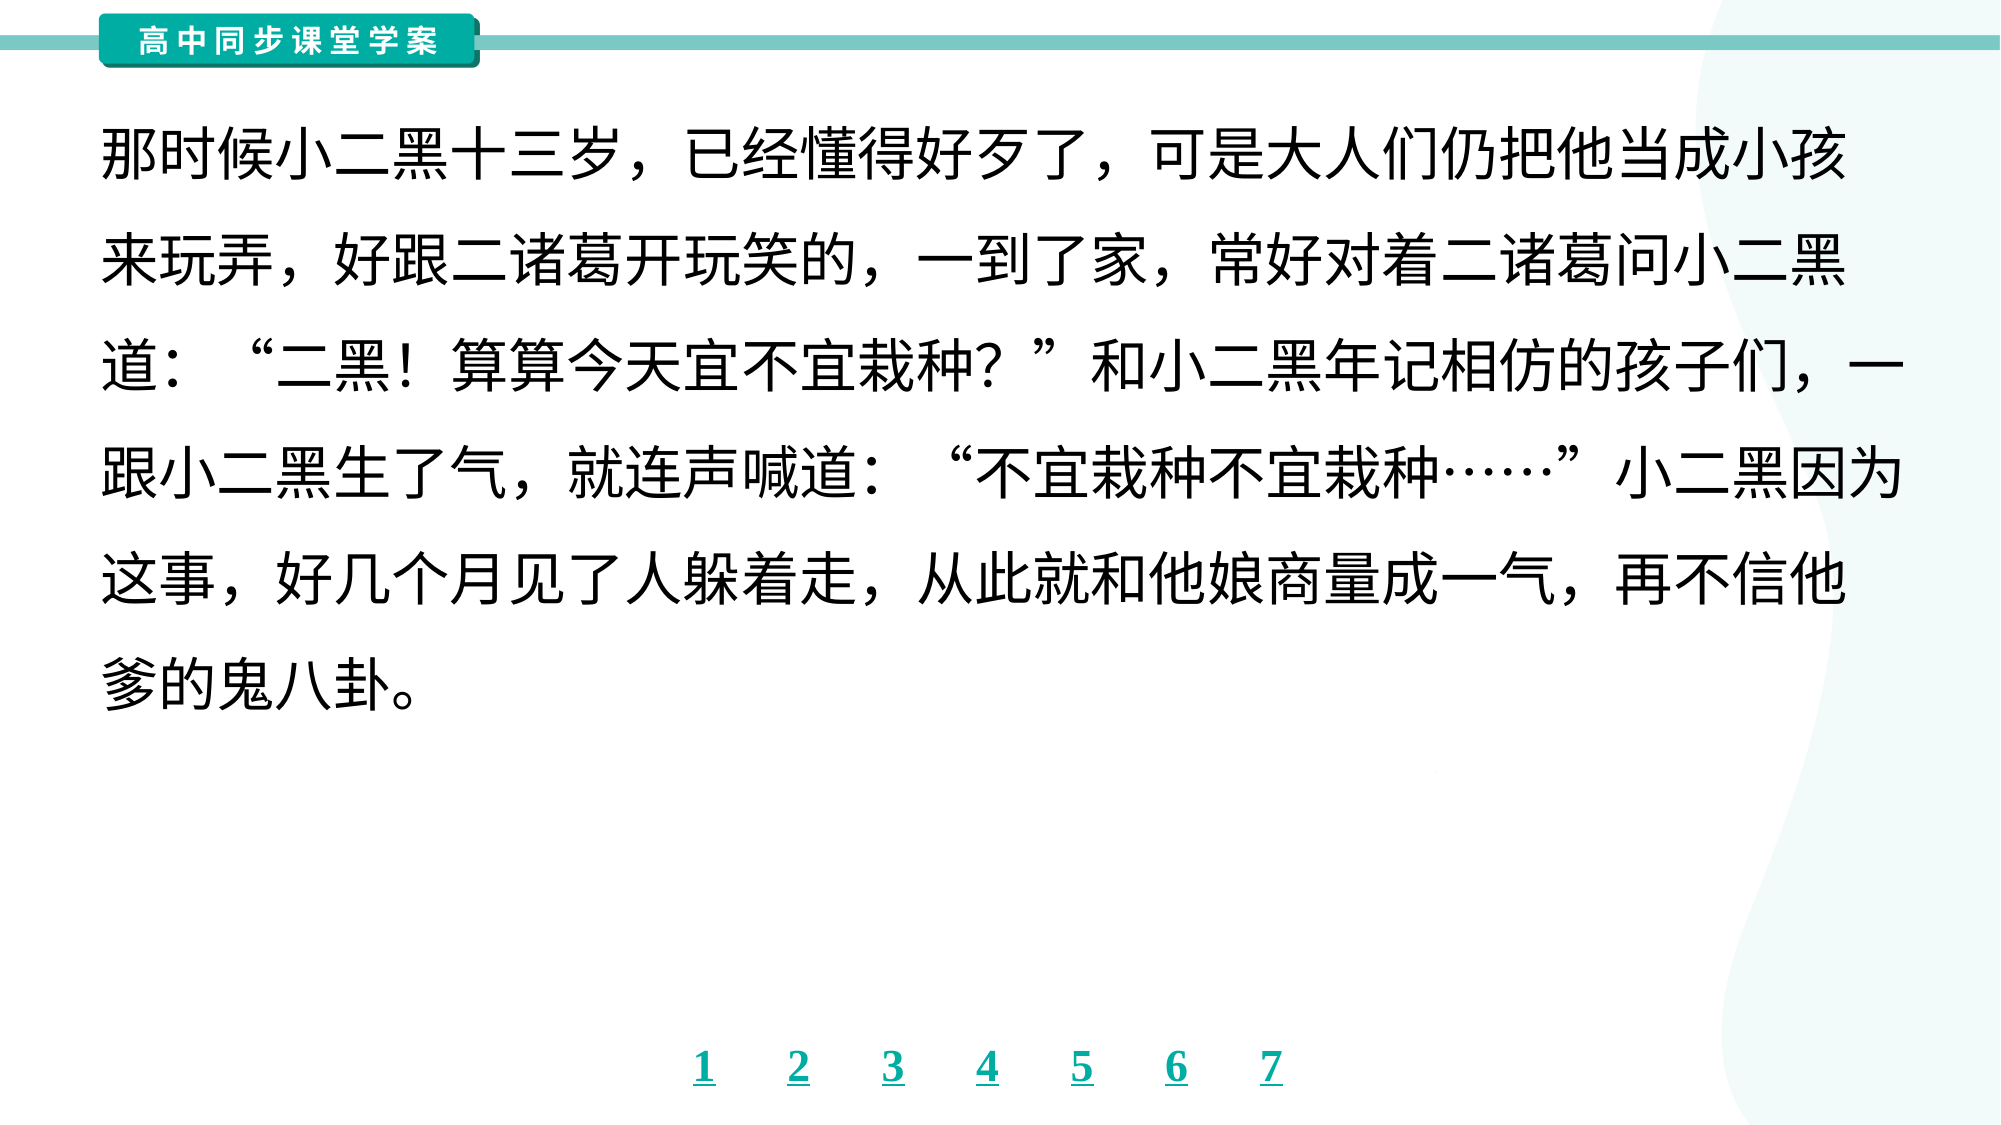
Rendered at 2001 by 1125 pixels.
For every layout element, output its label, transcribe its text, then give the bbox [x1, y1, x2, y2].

picture [0, 0, 2000, 1125]
text_box 那时候小二黑十三岁，已经懂得好歹了，可是大人们仍把他当成小孩 来玩弄，好跟二诸葛开玩笑的，一到了家，常好对着二诸葛问小二黑 道：“二黑！算算今天宜不宜栽种？”和小二黑年记相仿的孩子们，一 跟小二黑生了气，就连声喊道：“不宜栽种不宜栽种……”小二黑因为 这事，好几个月见了人躲着走，从此就和他娘商量成一气，再不信他 爹的鬼八卦。 [100, 76, 1899, 719]
